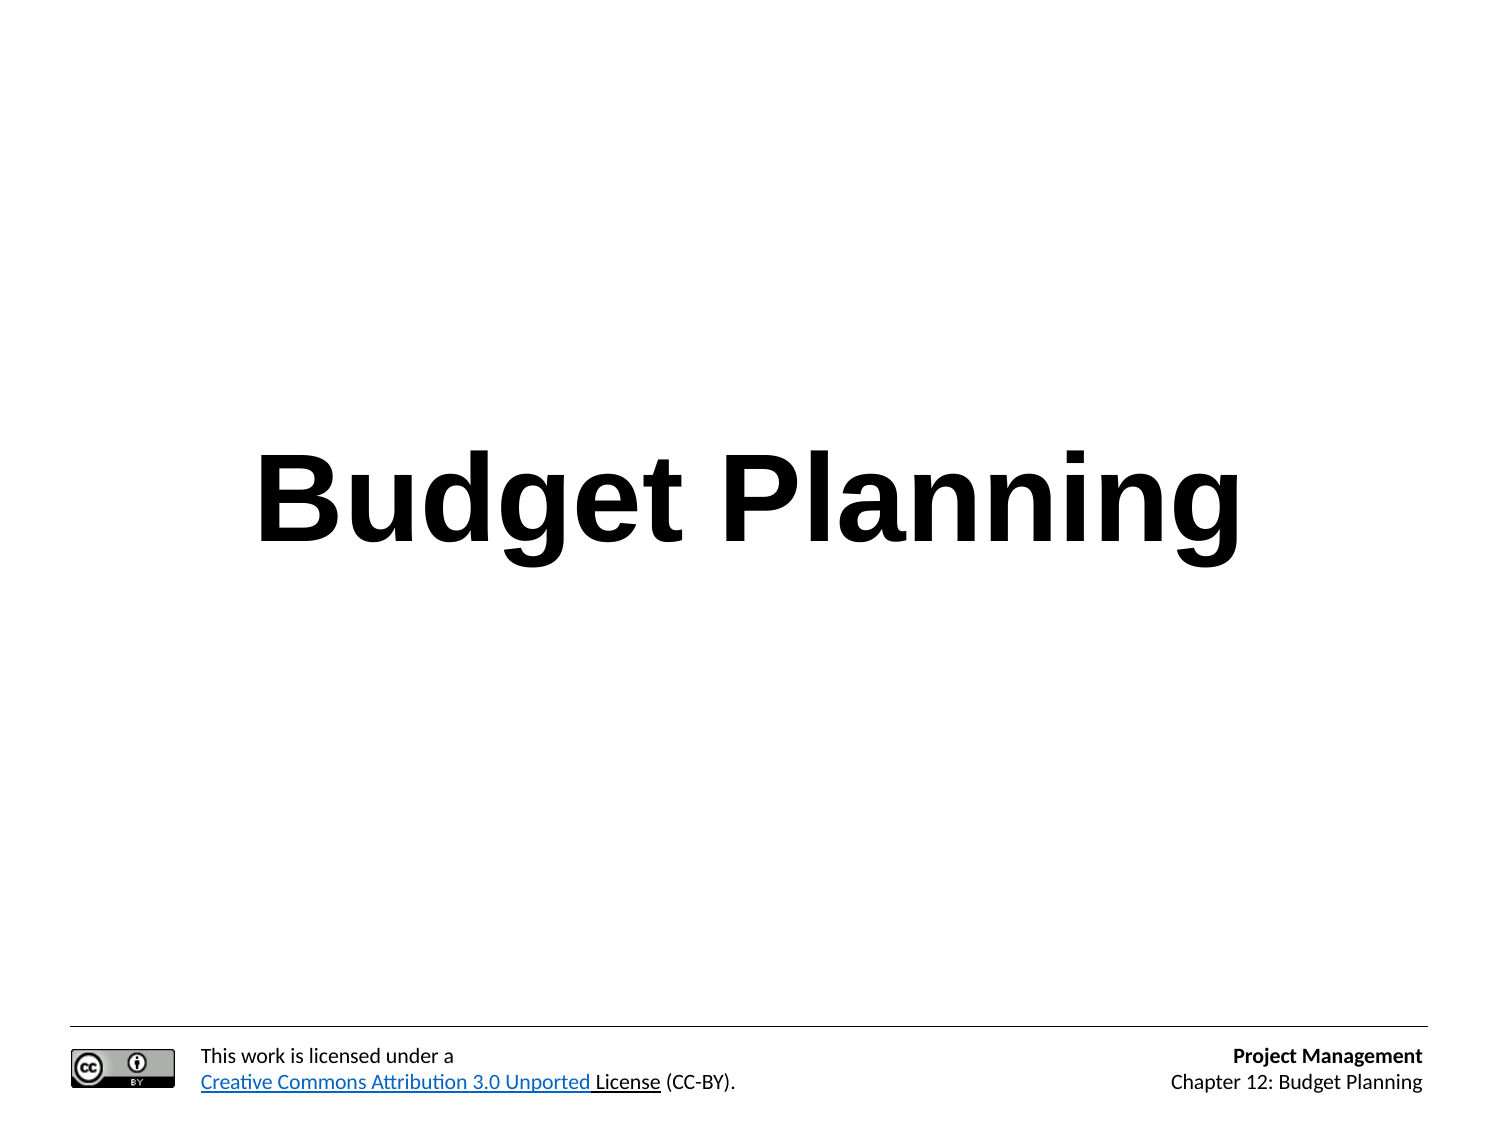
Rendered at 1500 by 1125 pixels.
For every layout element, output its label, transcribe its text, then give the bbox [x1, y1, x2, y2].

title Budget Planning [112, 184, 1388, 576]
picture [71, 1049, 175, 1088]
